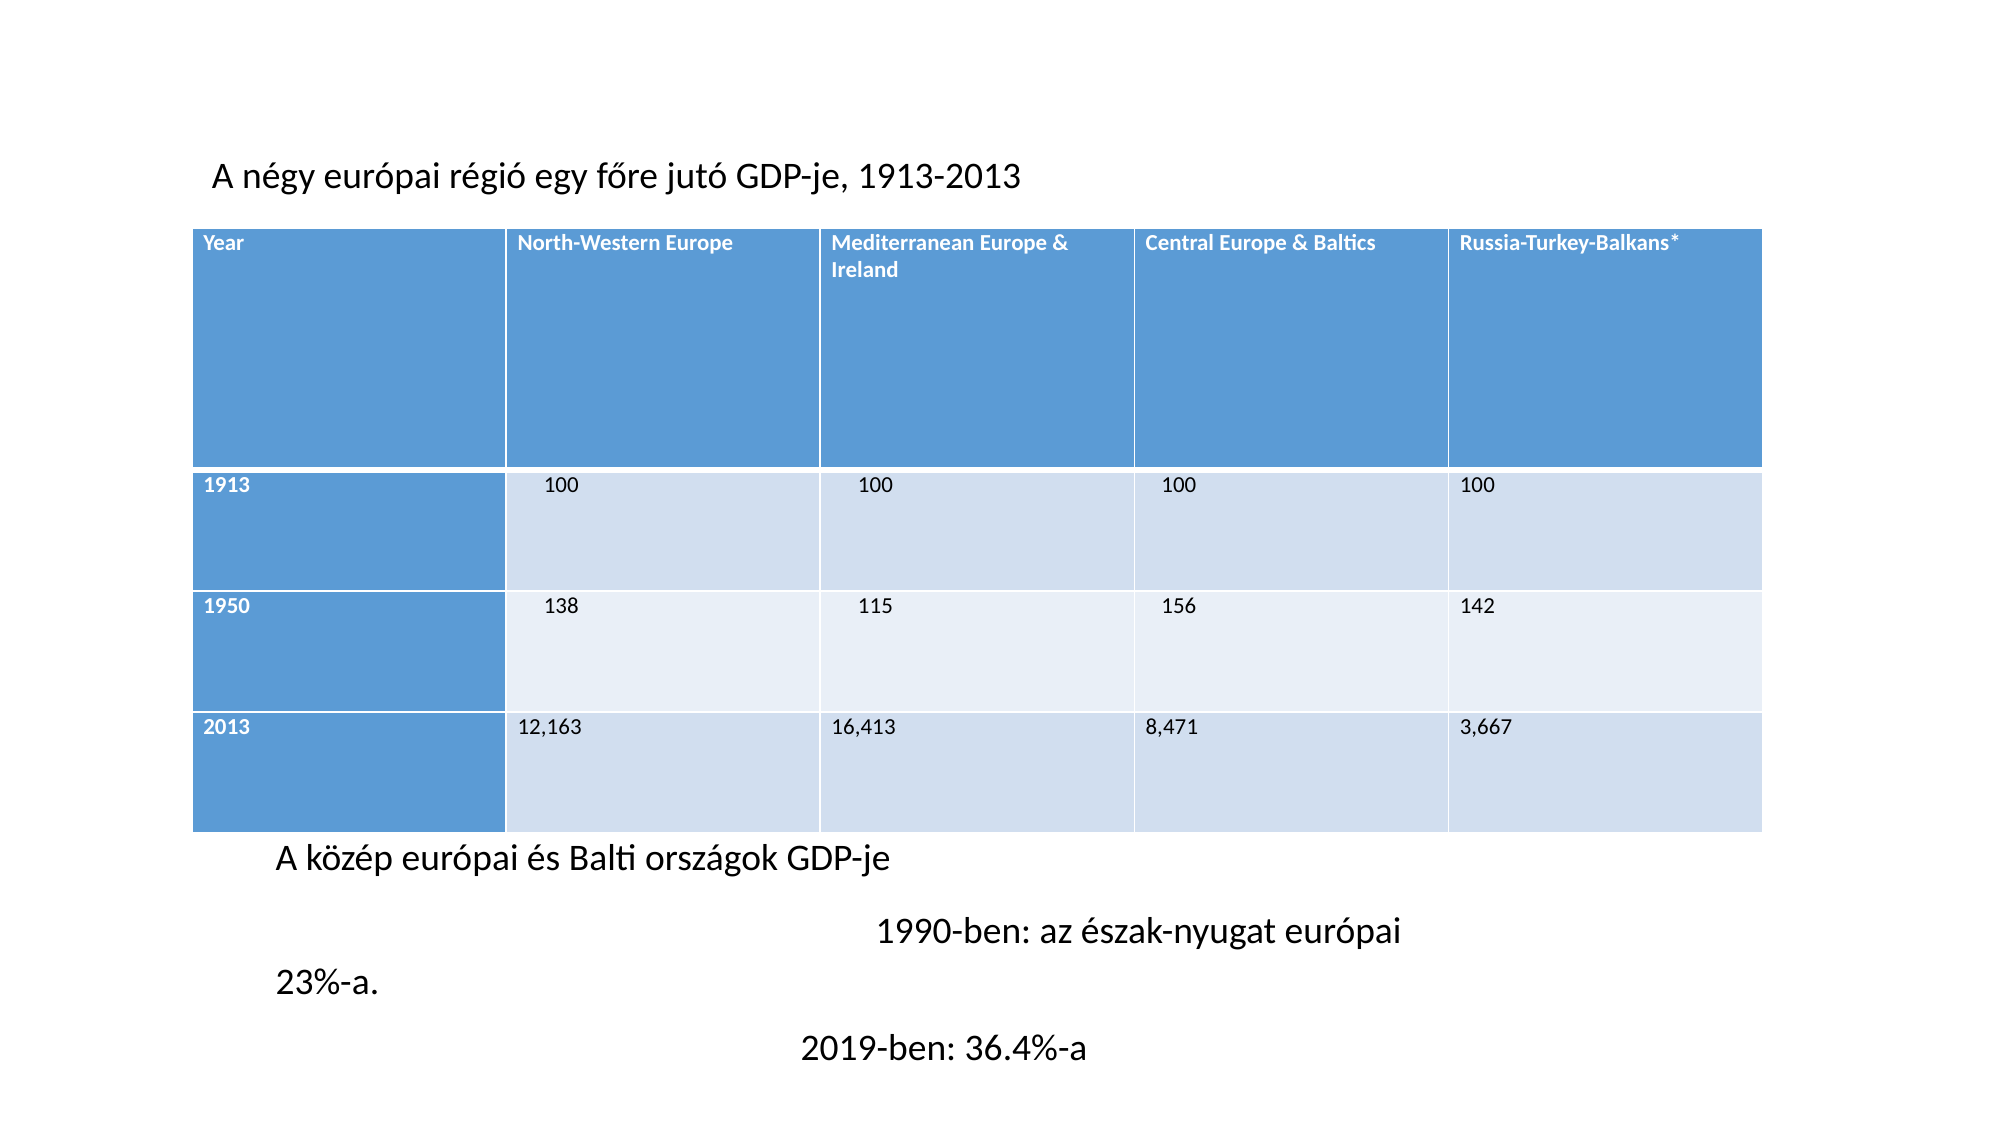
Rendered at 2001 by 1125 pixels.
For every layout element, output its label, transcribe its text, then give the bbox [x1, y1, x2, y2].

table_header Year [193, 229, 505, 385]
text_box A közép európai és Balti országok GDP-je 1990-ben: az észak-nyugat európai 23%-a. 2019-ben: 36.4%-a [185, 818, 1500, 1076]
table_cell 100 [507, 479, 819, 590]
table_cell 142 [1449, 592, 1762, 711]
table_cell 100 [1135, 479, 1448, 590]
text_box A négy európai régió egy főre jutó GDP-je, 1913-2013 [197, 137, 1038, 204]
table_cell 1913 [193, 479, 505, 590]
table_header Central Europe & Baltics [1135, 229, 1448, 385]
table_cell 2013 [193, 713, 505, 818]
table_cell 8,471 [1135, 713, 1448, 818]
table_cell 100 [1449, 479, 1762, 590]
table_cell 115 [821, 592, 1134, 711]
table_header Mediterranean Europe & Ireland [821, 229, 1134, 385]
table_cell 3,667 [1449, 713, 1762, 832]
table_cell 16,413 [821, 713, 1134, 818]
text_box [185, 385, 2000, 479]
table_cell 1950 [193, 592, 505, 711]
table_header Russia-Turkey-Balkans* [1449, 229, 1762, 385]
table_cell 100 [821, 479, 1134, 590]
table_cell 12,163 [507, 713, 819, 818]
table_cell 138 [507, 592, 819, 711]
table_header North-Western Europe [507, 229, 819, 385]
table_cell 156 [1135, 592, 1448, 711]
